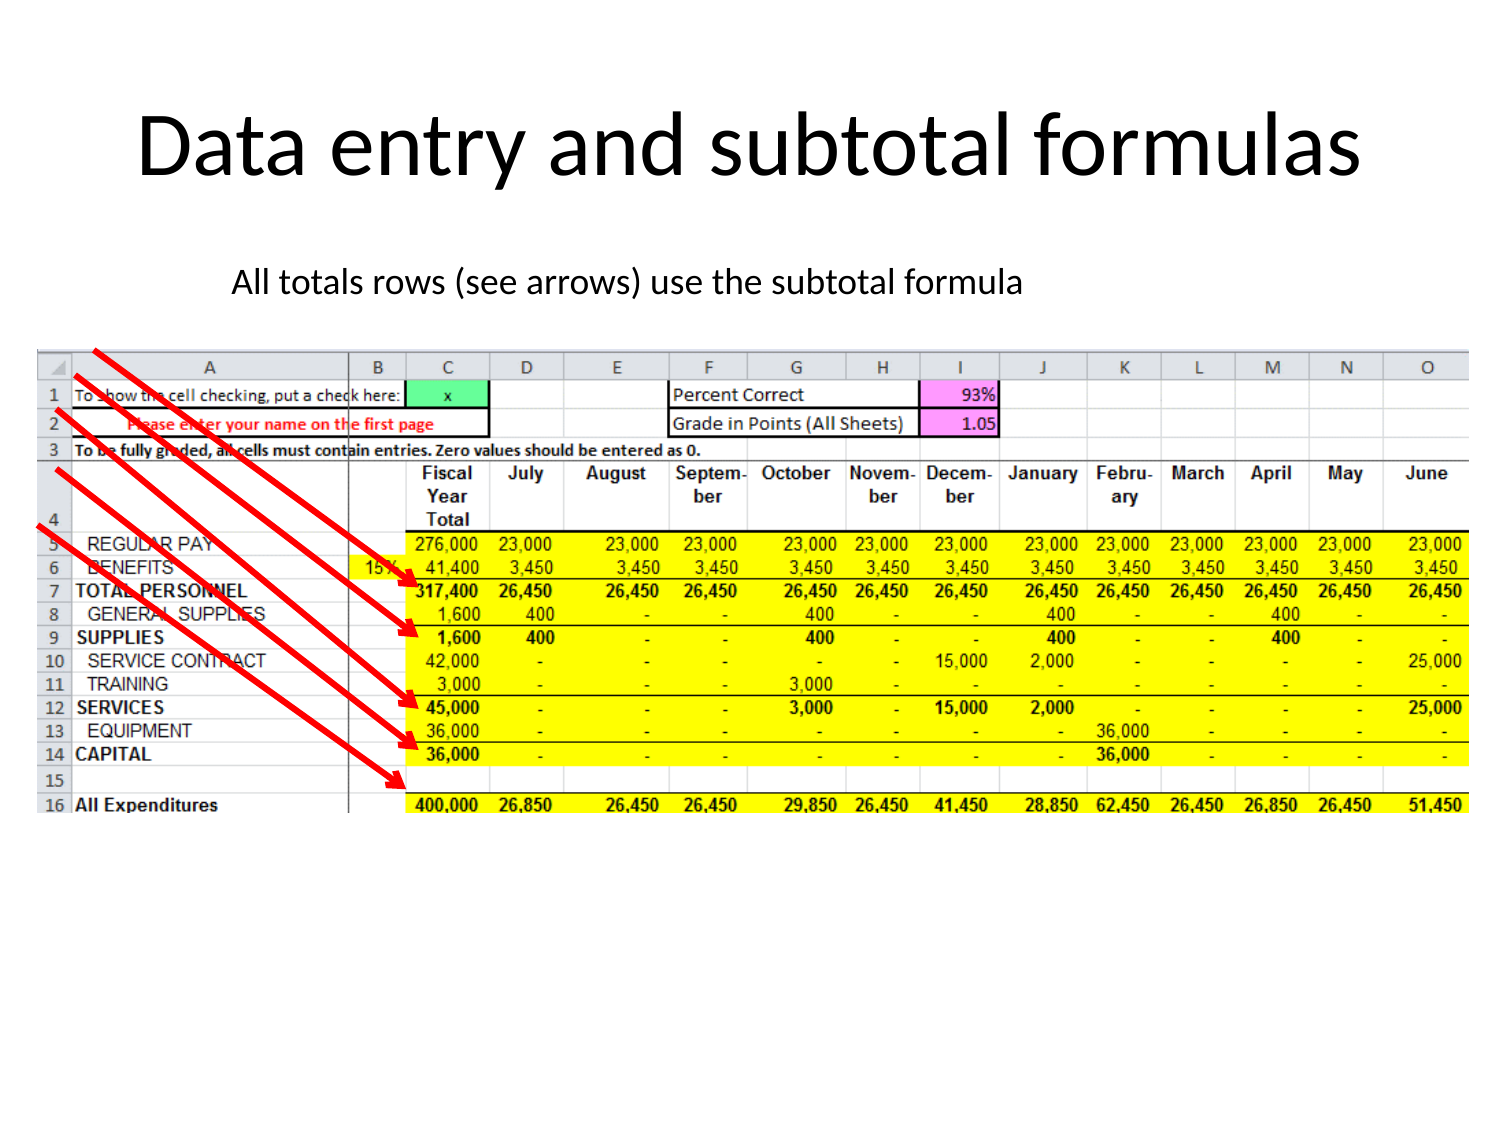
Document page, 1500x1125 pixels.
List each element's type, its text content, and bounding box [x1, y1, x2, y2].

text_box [74, 374, 419, 408]
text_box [93, 349, 419, 374]
title Data entry and subtotal formulas [75, 45, 1425, 233]
text_box All totals rows (see arrows) use the subtotal formula [216, 249, 1040, 310]
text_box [55, 408, 419, 468]
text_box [37, 524, 407, 790]
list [37, 349, 1469, 813]
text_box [55, 468, 419, 751]
